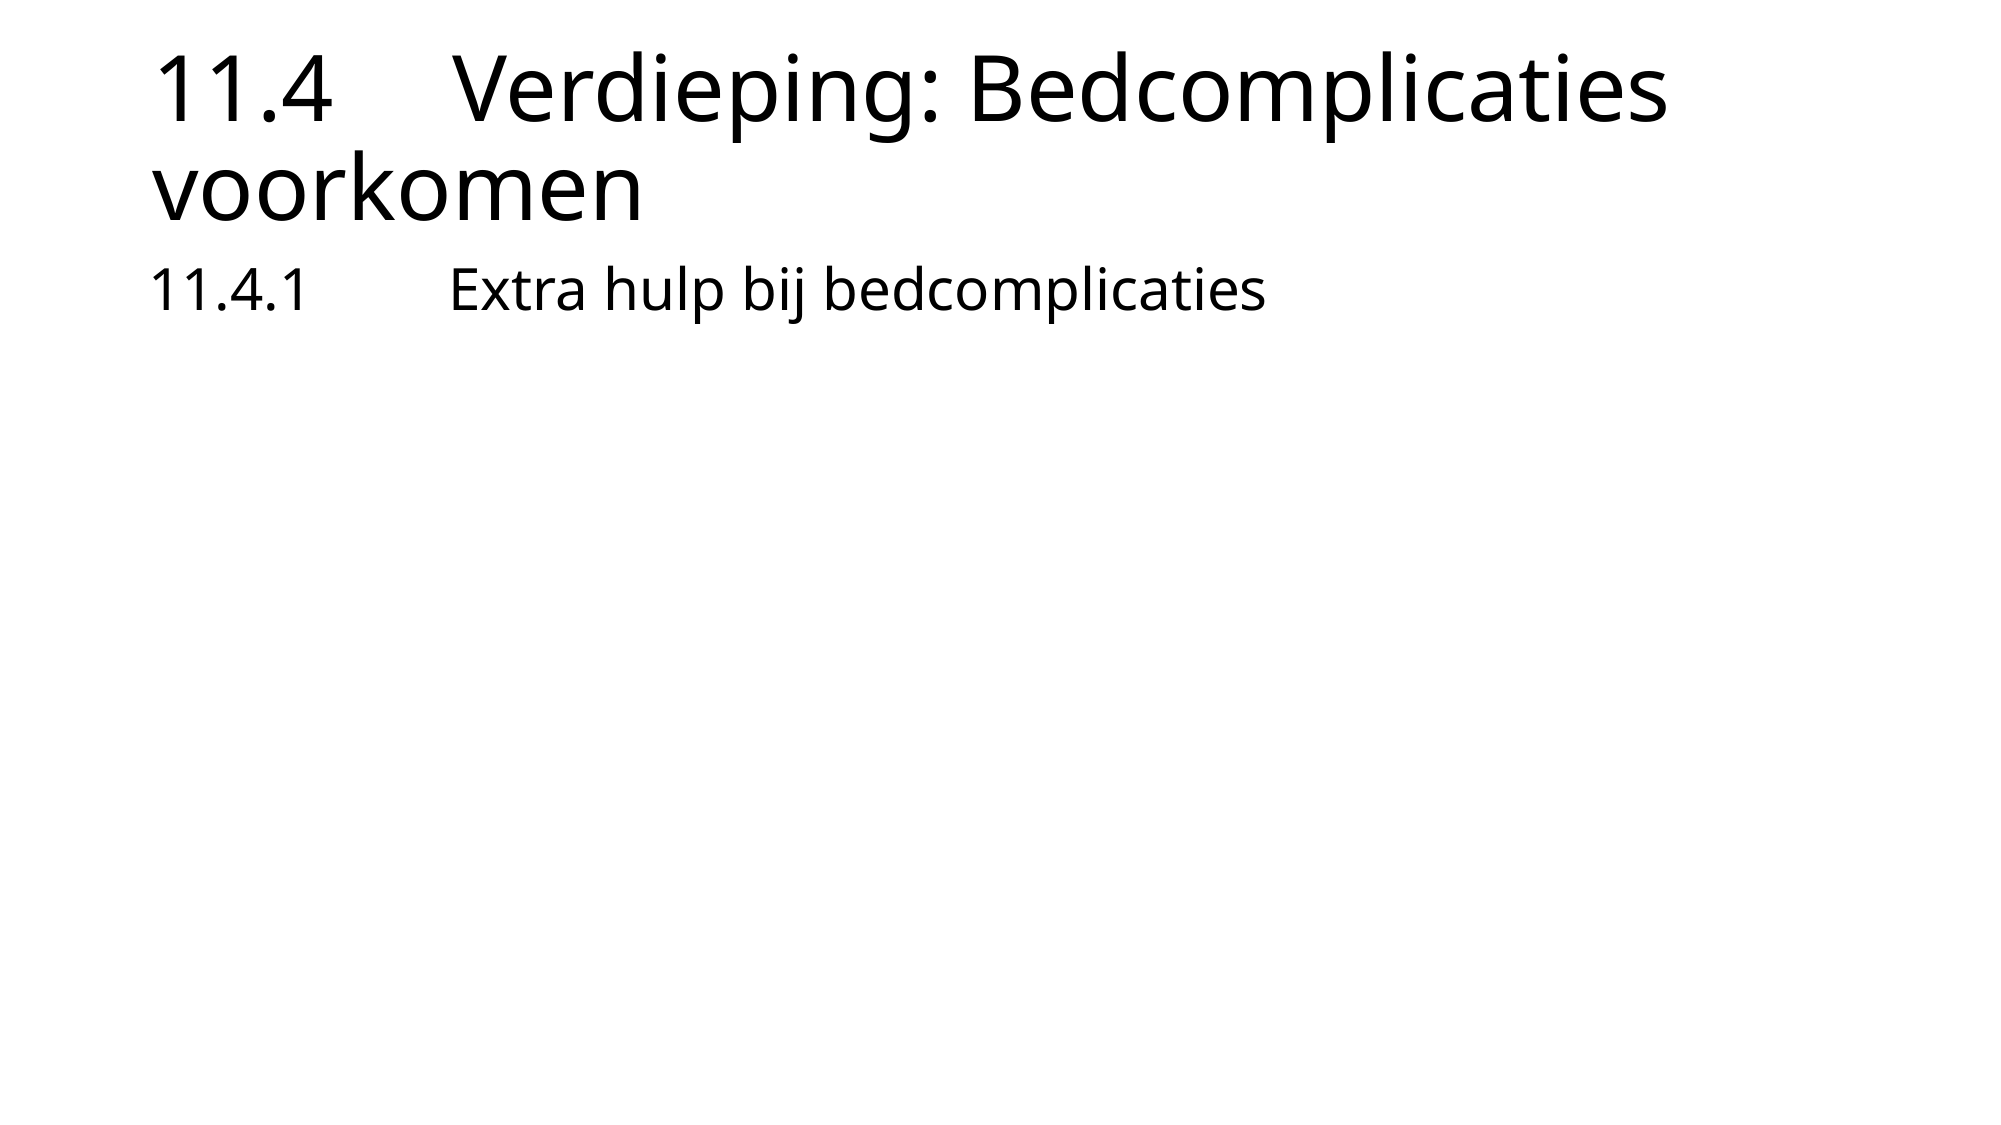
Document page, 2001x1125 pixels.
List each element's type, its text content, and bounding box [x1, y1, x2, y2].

list 11.4.1 Extra hulp bij bedcomplicaties [133, 252, 1859, 967]
title 11.4 Verdieping: Bedcomplicaties voorkomen [137, 32, 1863, 250]
